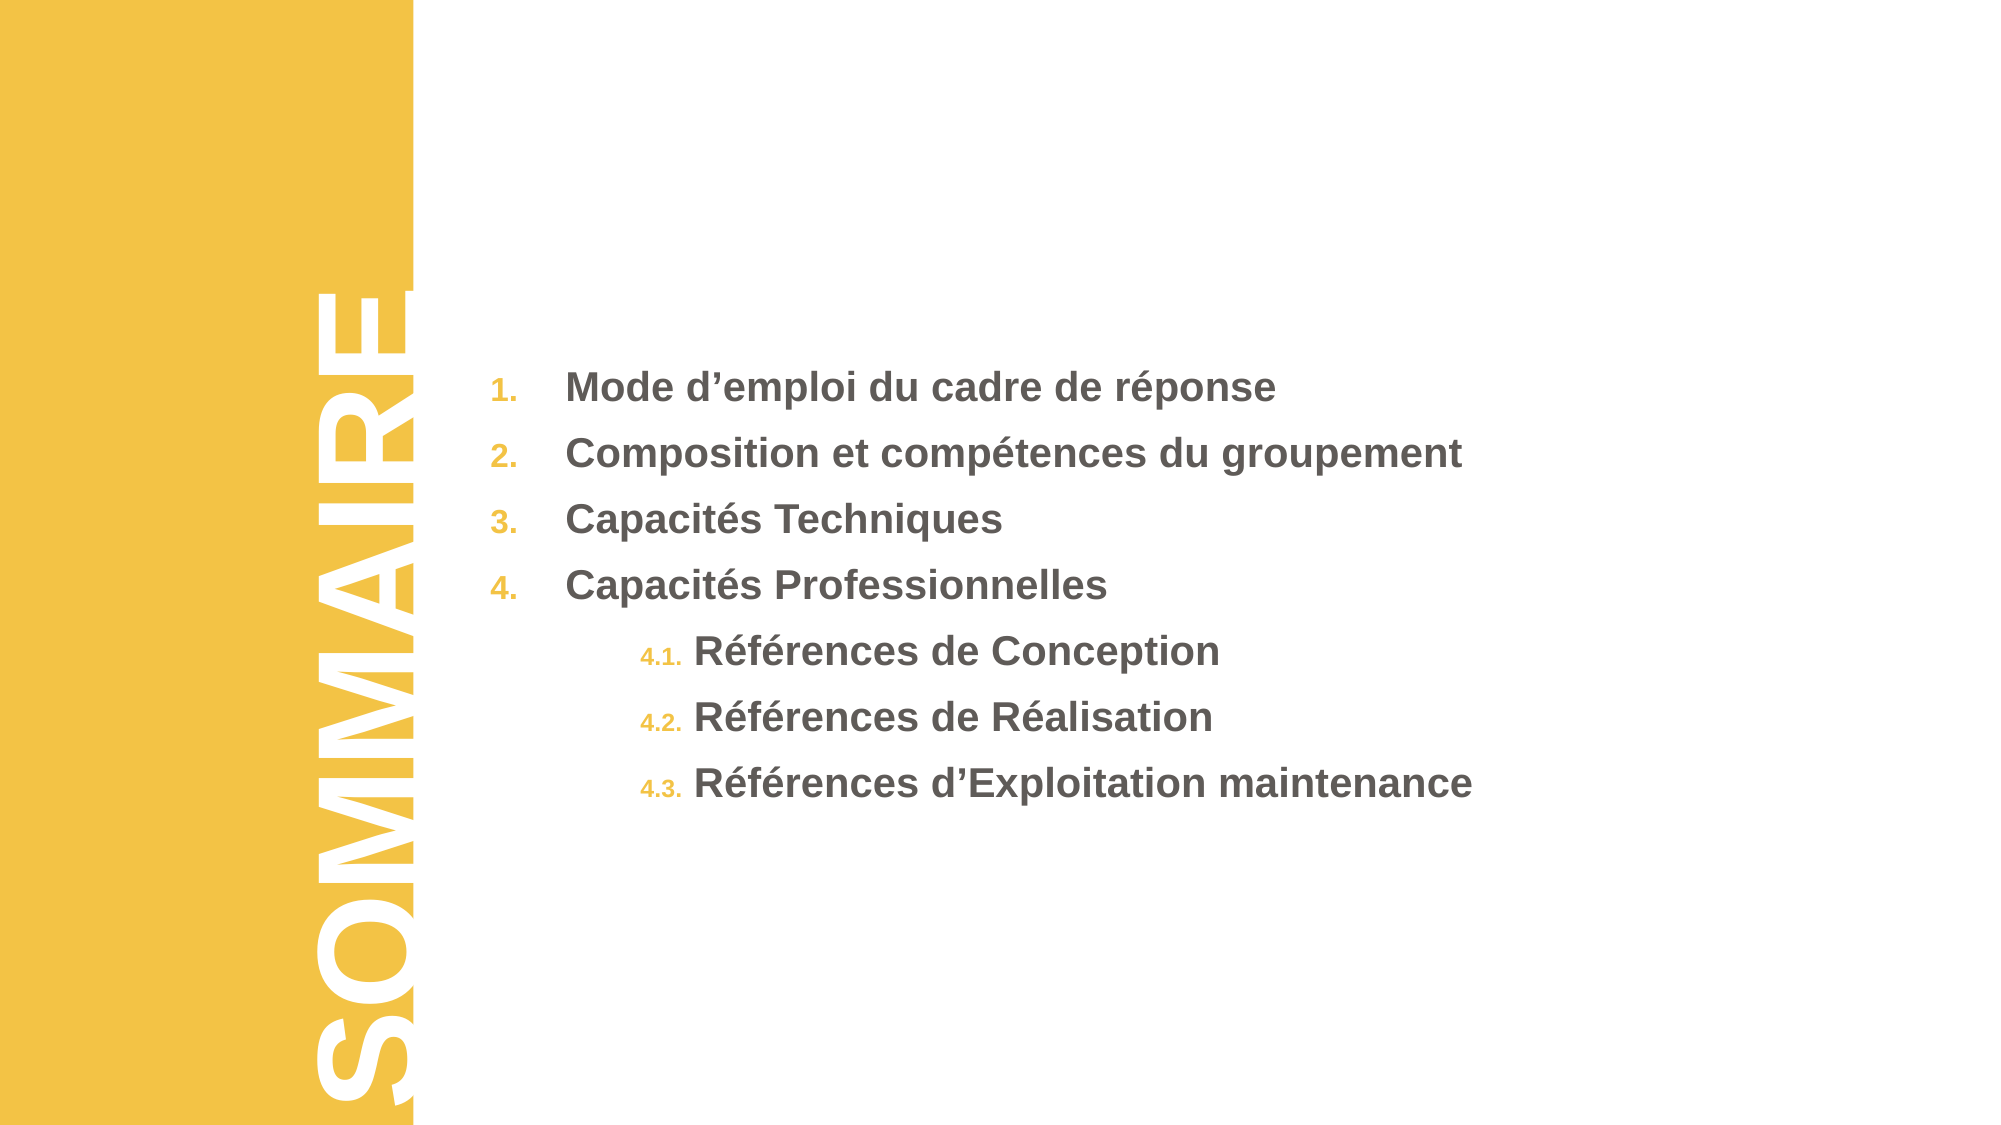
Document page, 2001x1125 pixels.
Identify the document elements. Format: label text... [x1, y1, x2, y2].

list Mode d’emploi du cadre de réponse Composition et compétences du groupement Capacités Techniques Capacités Professionnelles 4.1. Références de Conception 4.2. Références de Réalisation 4.3. Références d’Exploitation maintenance [475, 182, 1872, 990]
